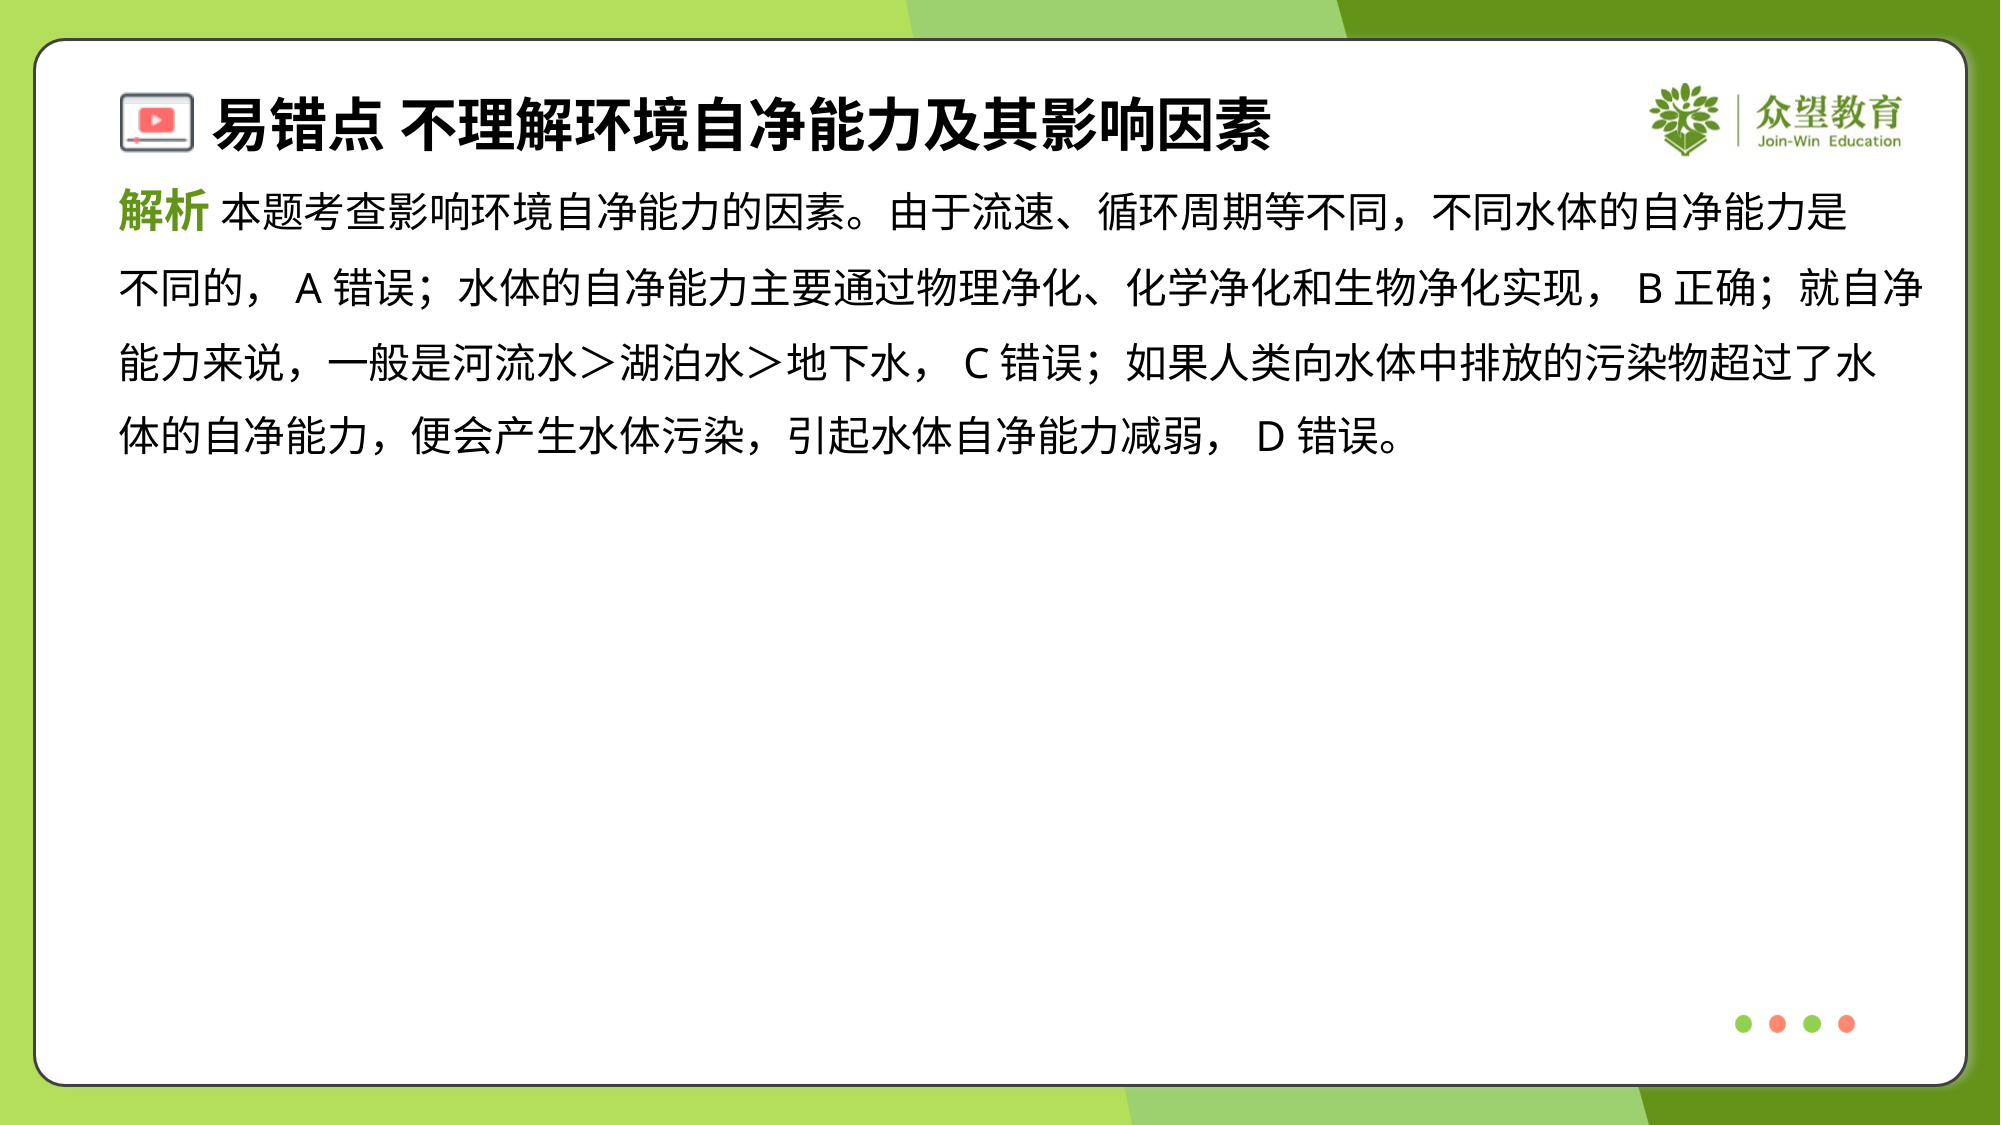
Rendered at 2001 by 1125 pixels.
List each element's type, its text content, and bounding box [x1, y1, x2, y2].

picture [0, 0, 2000, 1125]
text_box 解析 本题考查影响环境自净能力的因素。由于流速、循环周期等不同，不同水体的自净能力是 不同的，A错误；水体的自净能力主要通过物理净化、化学净化和生物净化实现，B正确；就自净 能力来说，一般是河流水＞湖泊水＞地下水，C错误；如果人类向水体中排放的污染物超过了水 体的自净能力，便会产生水体污染，引起水体自净能力减弱，D错误。 [118, 159, 1883, 452]
